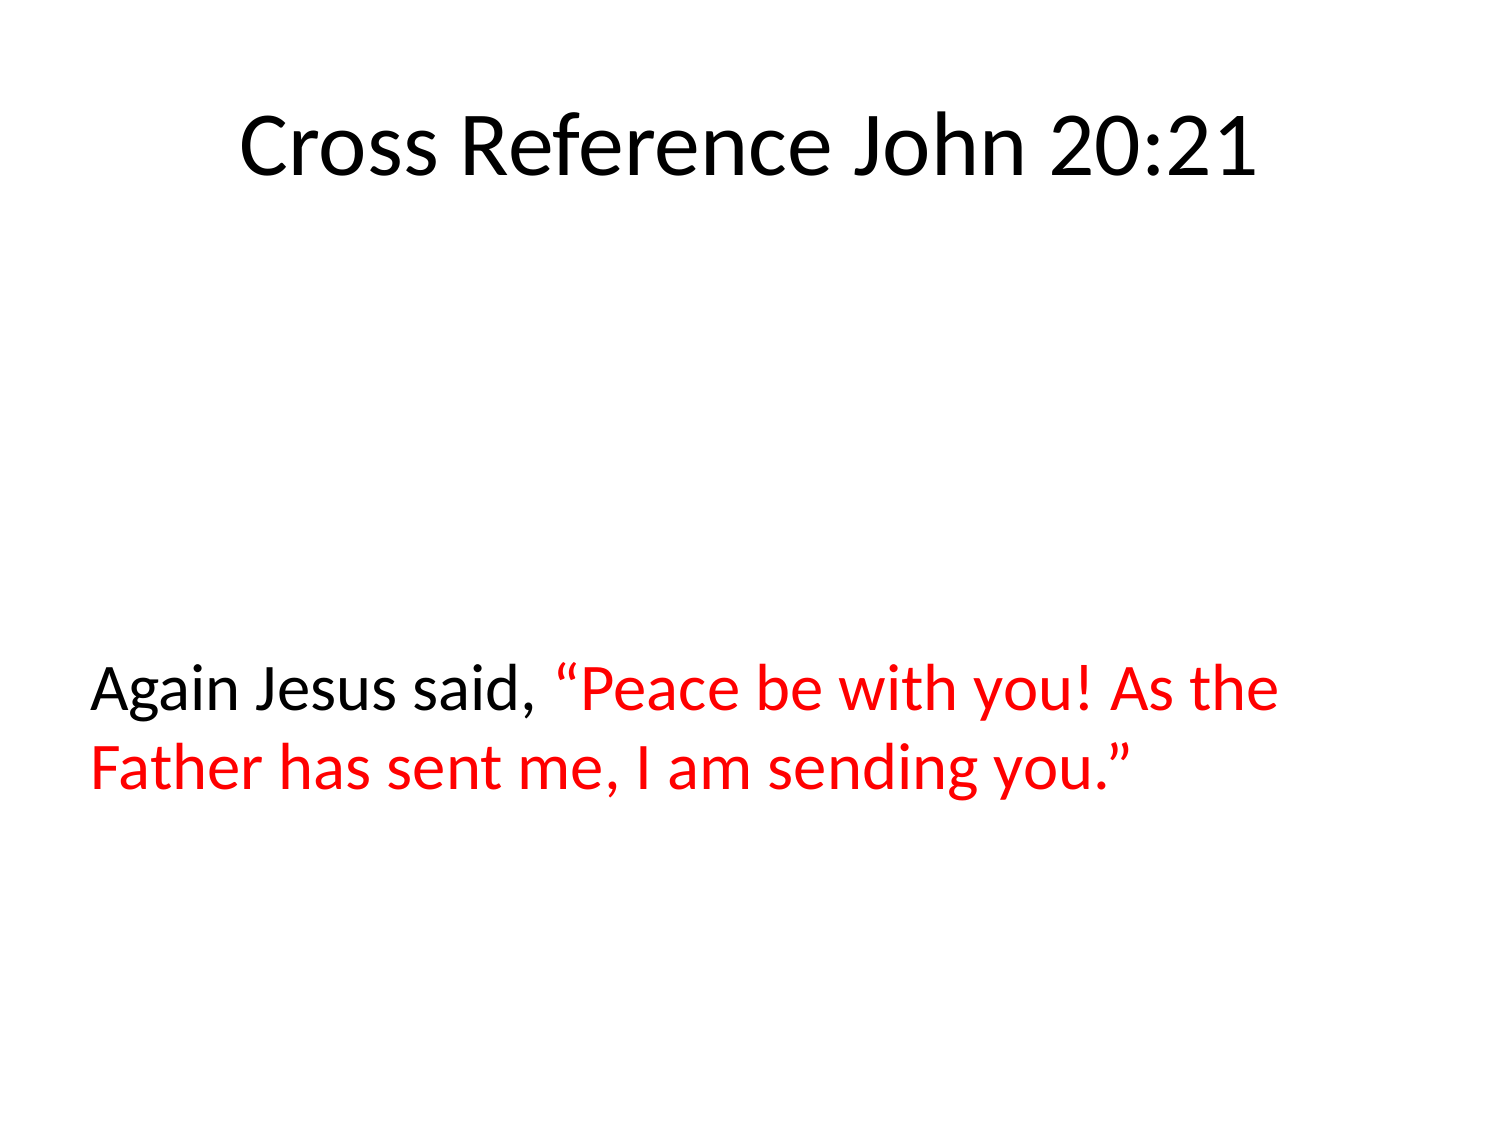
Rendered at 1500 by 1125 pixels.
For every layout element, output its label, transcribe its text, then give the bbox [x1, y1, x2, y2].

list Again Jesus said, “Peace be with you! As the Father has sent me, I am sending you.” [75, 262, 1425, 1005]
title Cross Reference John 20:21 [75, 45, 1425, 233]
